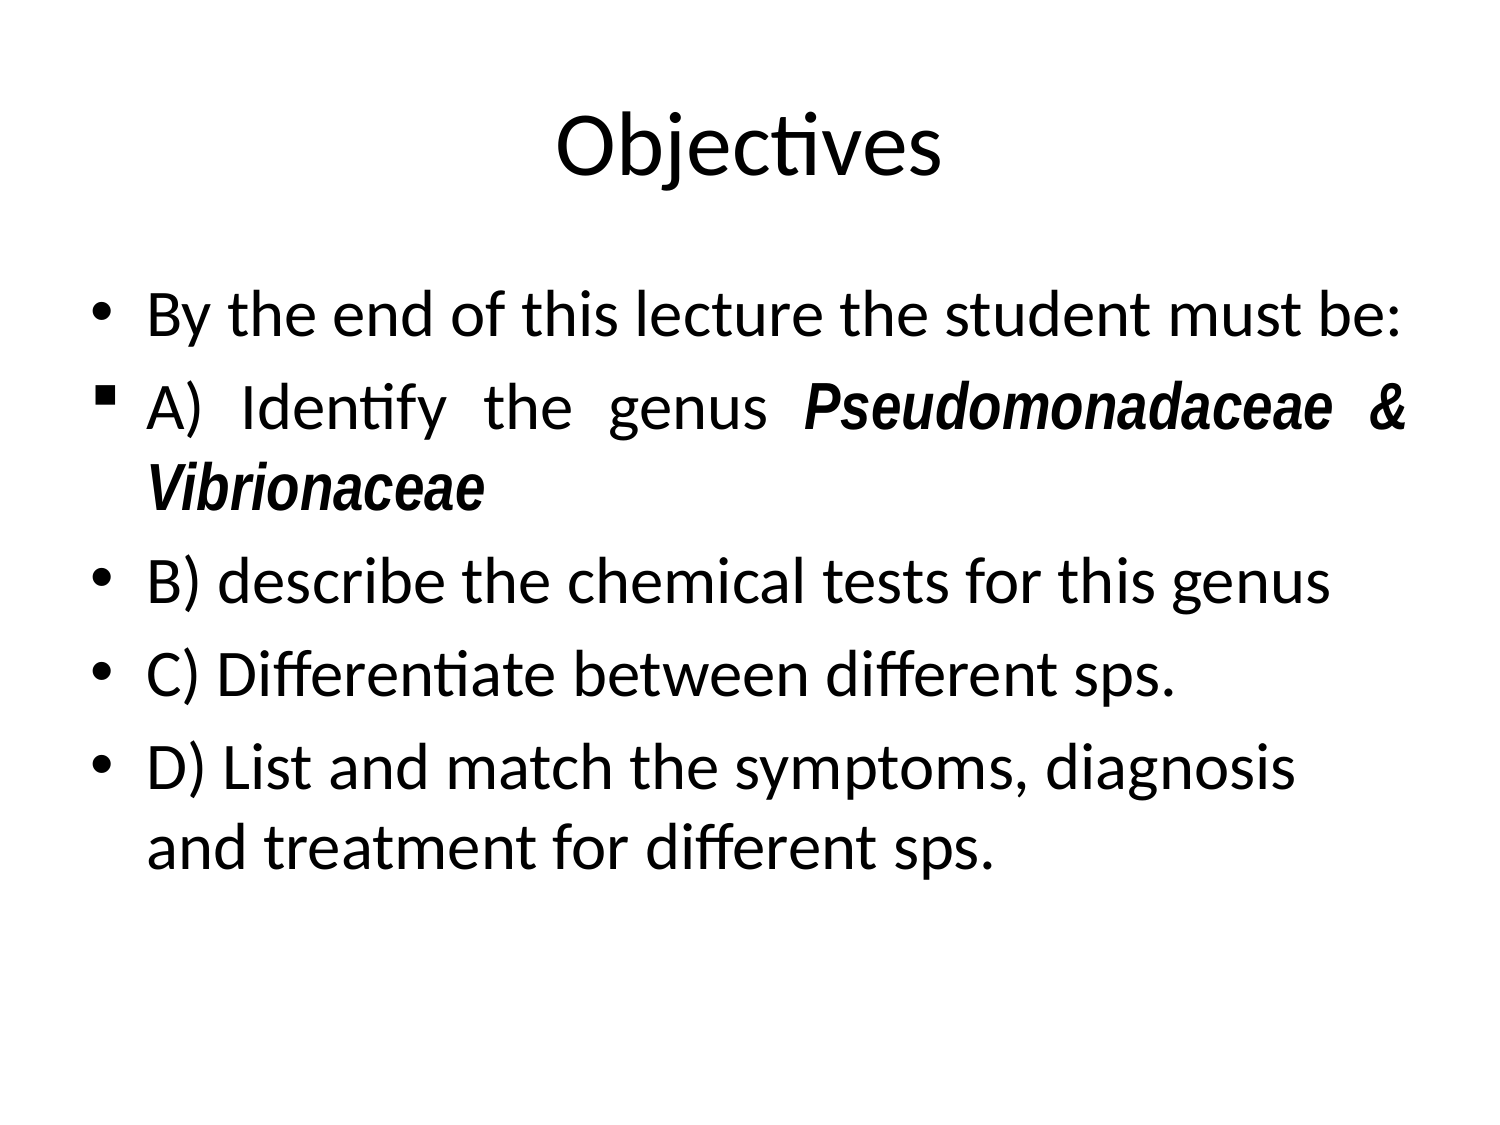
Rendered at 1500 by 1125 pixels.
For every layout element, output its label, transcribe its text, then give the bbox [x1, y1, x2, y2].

list By the end of this lecture the student must be: A) Identify the genus Pseudomonadaceae & Vibrionaceae B) describe the chemical tests for this genus C) Differentiate between different sps. D) List and match the symptoms, diagnosis and treatment for different sps. [75, 262, 1425, 1005]
title Objectives [75, 45, 1425, 233]
